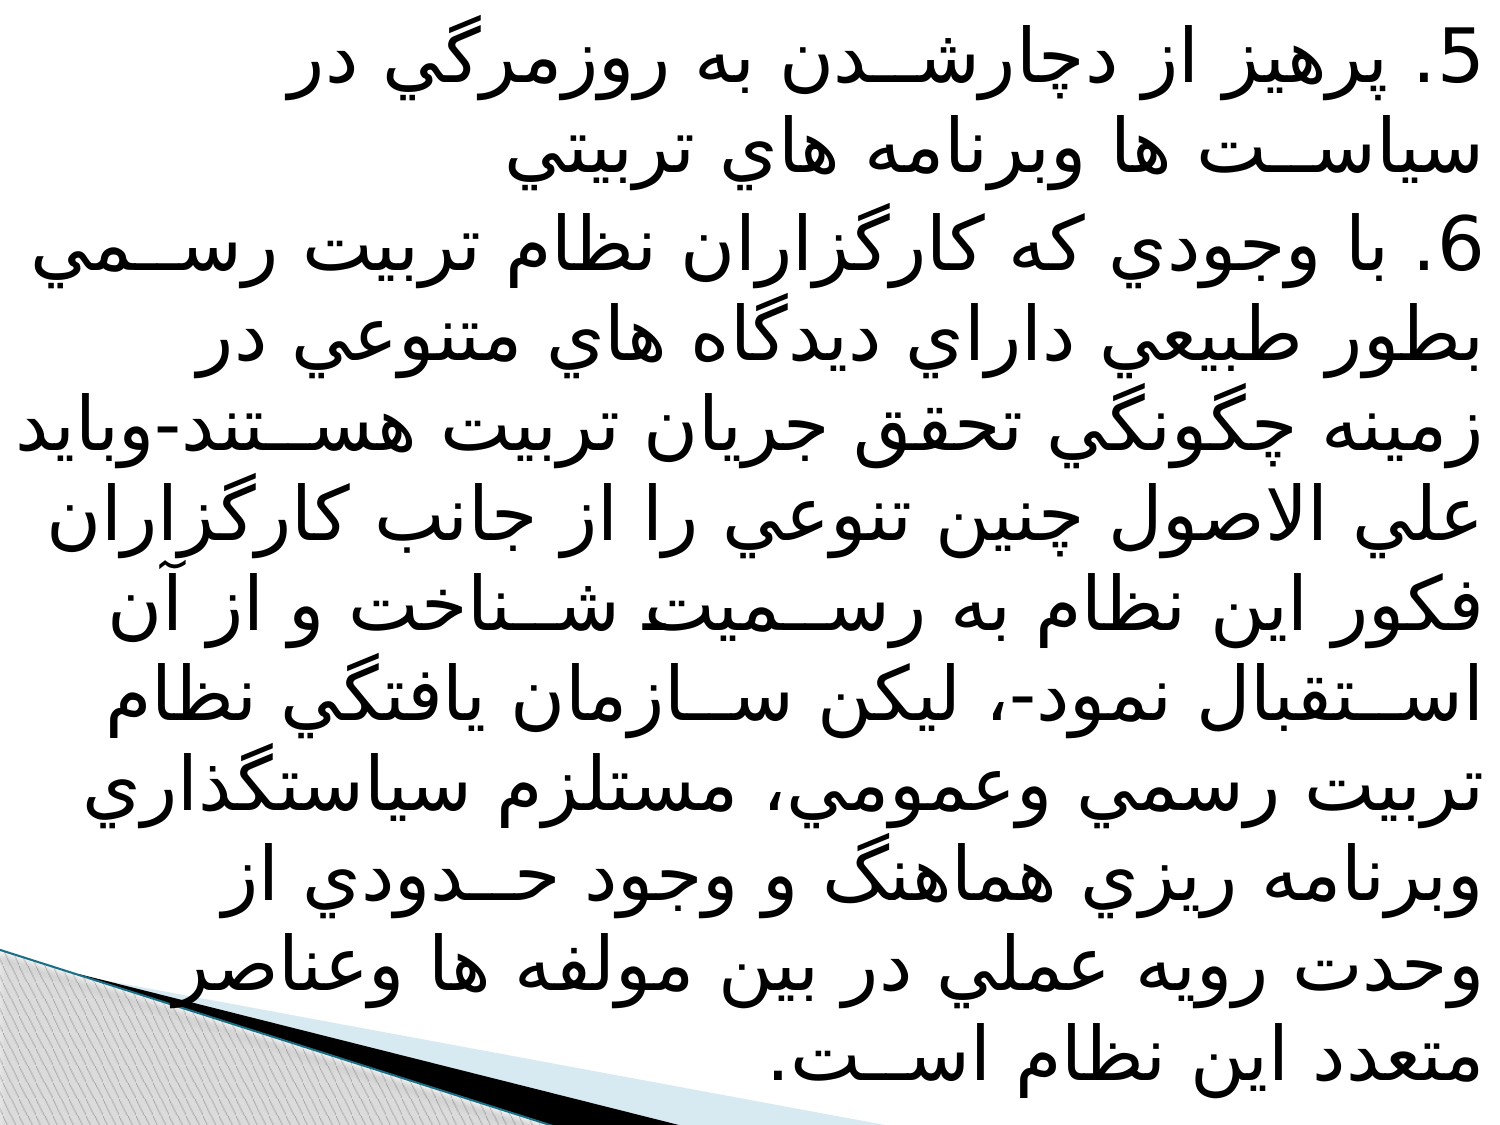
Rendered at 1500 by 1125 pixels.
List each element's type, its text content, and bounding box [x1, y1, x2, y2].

list 5. پرهيز از دچارشــدن به روزمرگي در سياســت ها وبرنامه هاي تربيتي 6. با وجودي كه كارگزاران نظام تربيت رســمي بطور طبيعي داراي ديدگاه هاي متنوعي در زمينه چگونگي تحقق جريان تربيت هســتند-وبايد علي الاصول چنين تنوعي را از جانب كارگزاران فكور اين نظام به رســميت شــناخت و از آن اســتقبال نمود-، ليكن ســازمان يافتگي نظام تربيت رسمي وعمومي، مستلزم سياستگذاري وبرنامه ريزي هماهنگ و وجود حــدودي از وحدت رويه عملي در بين مولفه ها وعناصر متعدد اين نظام اســت. [0, 0, 1500, 1125]
